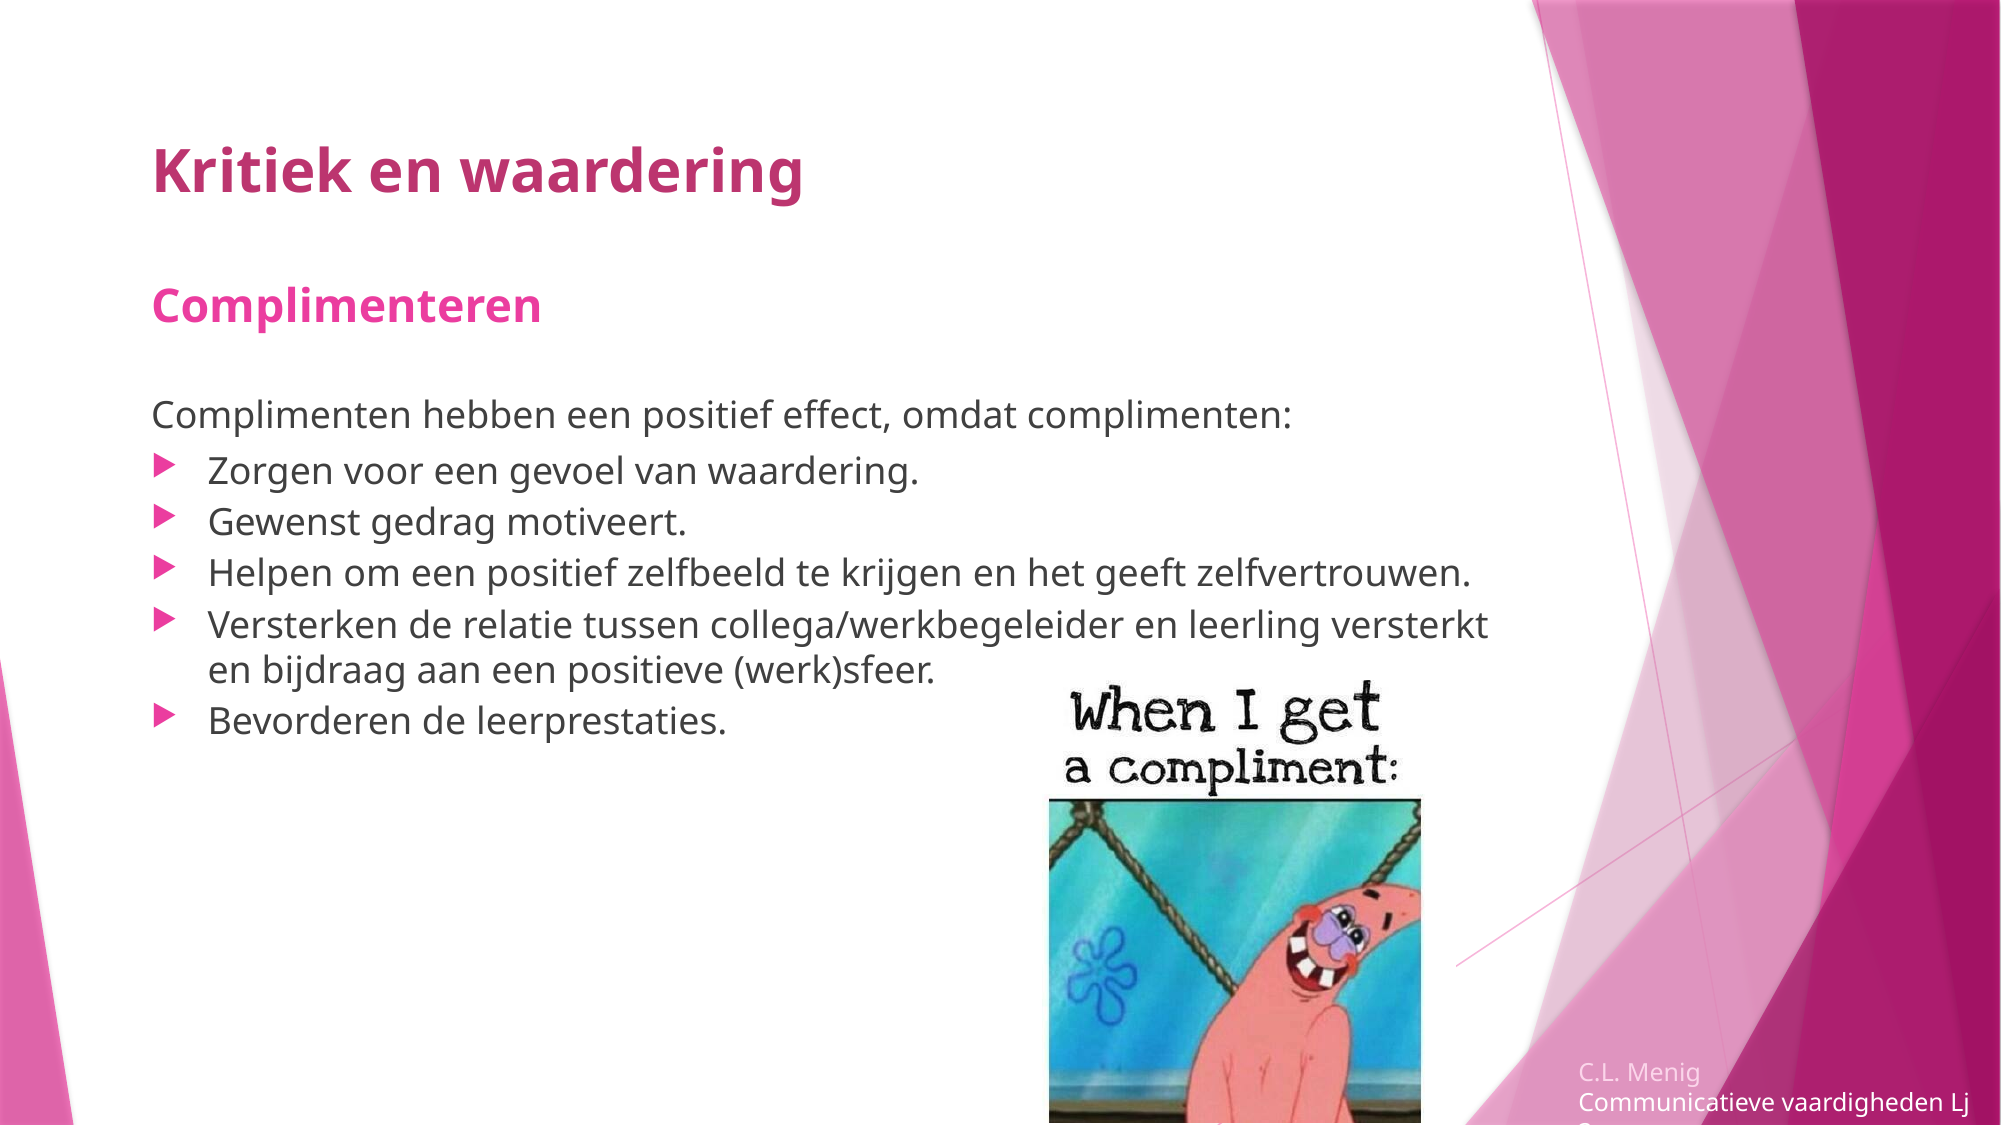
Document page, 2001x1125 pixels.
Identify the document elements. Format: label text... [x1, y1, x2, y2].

text_box Kritiek en waardering Complimenteren [136, 125, 1547, 342]
text_box C.L. Menig Communicatieve vaardigheden Lj 3 [1563, 1049, 2000, 1125]
list Complimenten hebben een positief effect, omdat complimenten: Zorgen voor een gevoel van waardering. Gewenst gedrag motiveert. Helpen om een positief zelfbeeld te krijgen en het geeft zelfvertrouwen. Versterken de relatie tussen collega/werkbegeleider en leerling versterkt en bijdraag aan een positieve (werk)sfeer. Bevorderen de leerprestaties. [136, 383, 1547, 1021]
picture [1013, 680, 1457, 1124]
